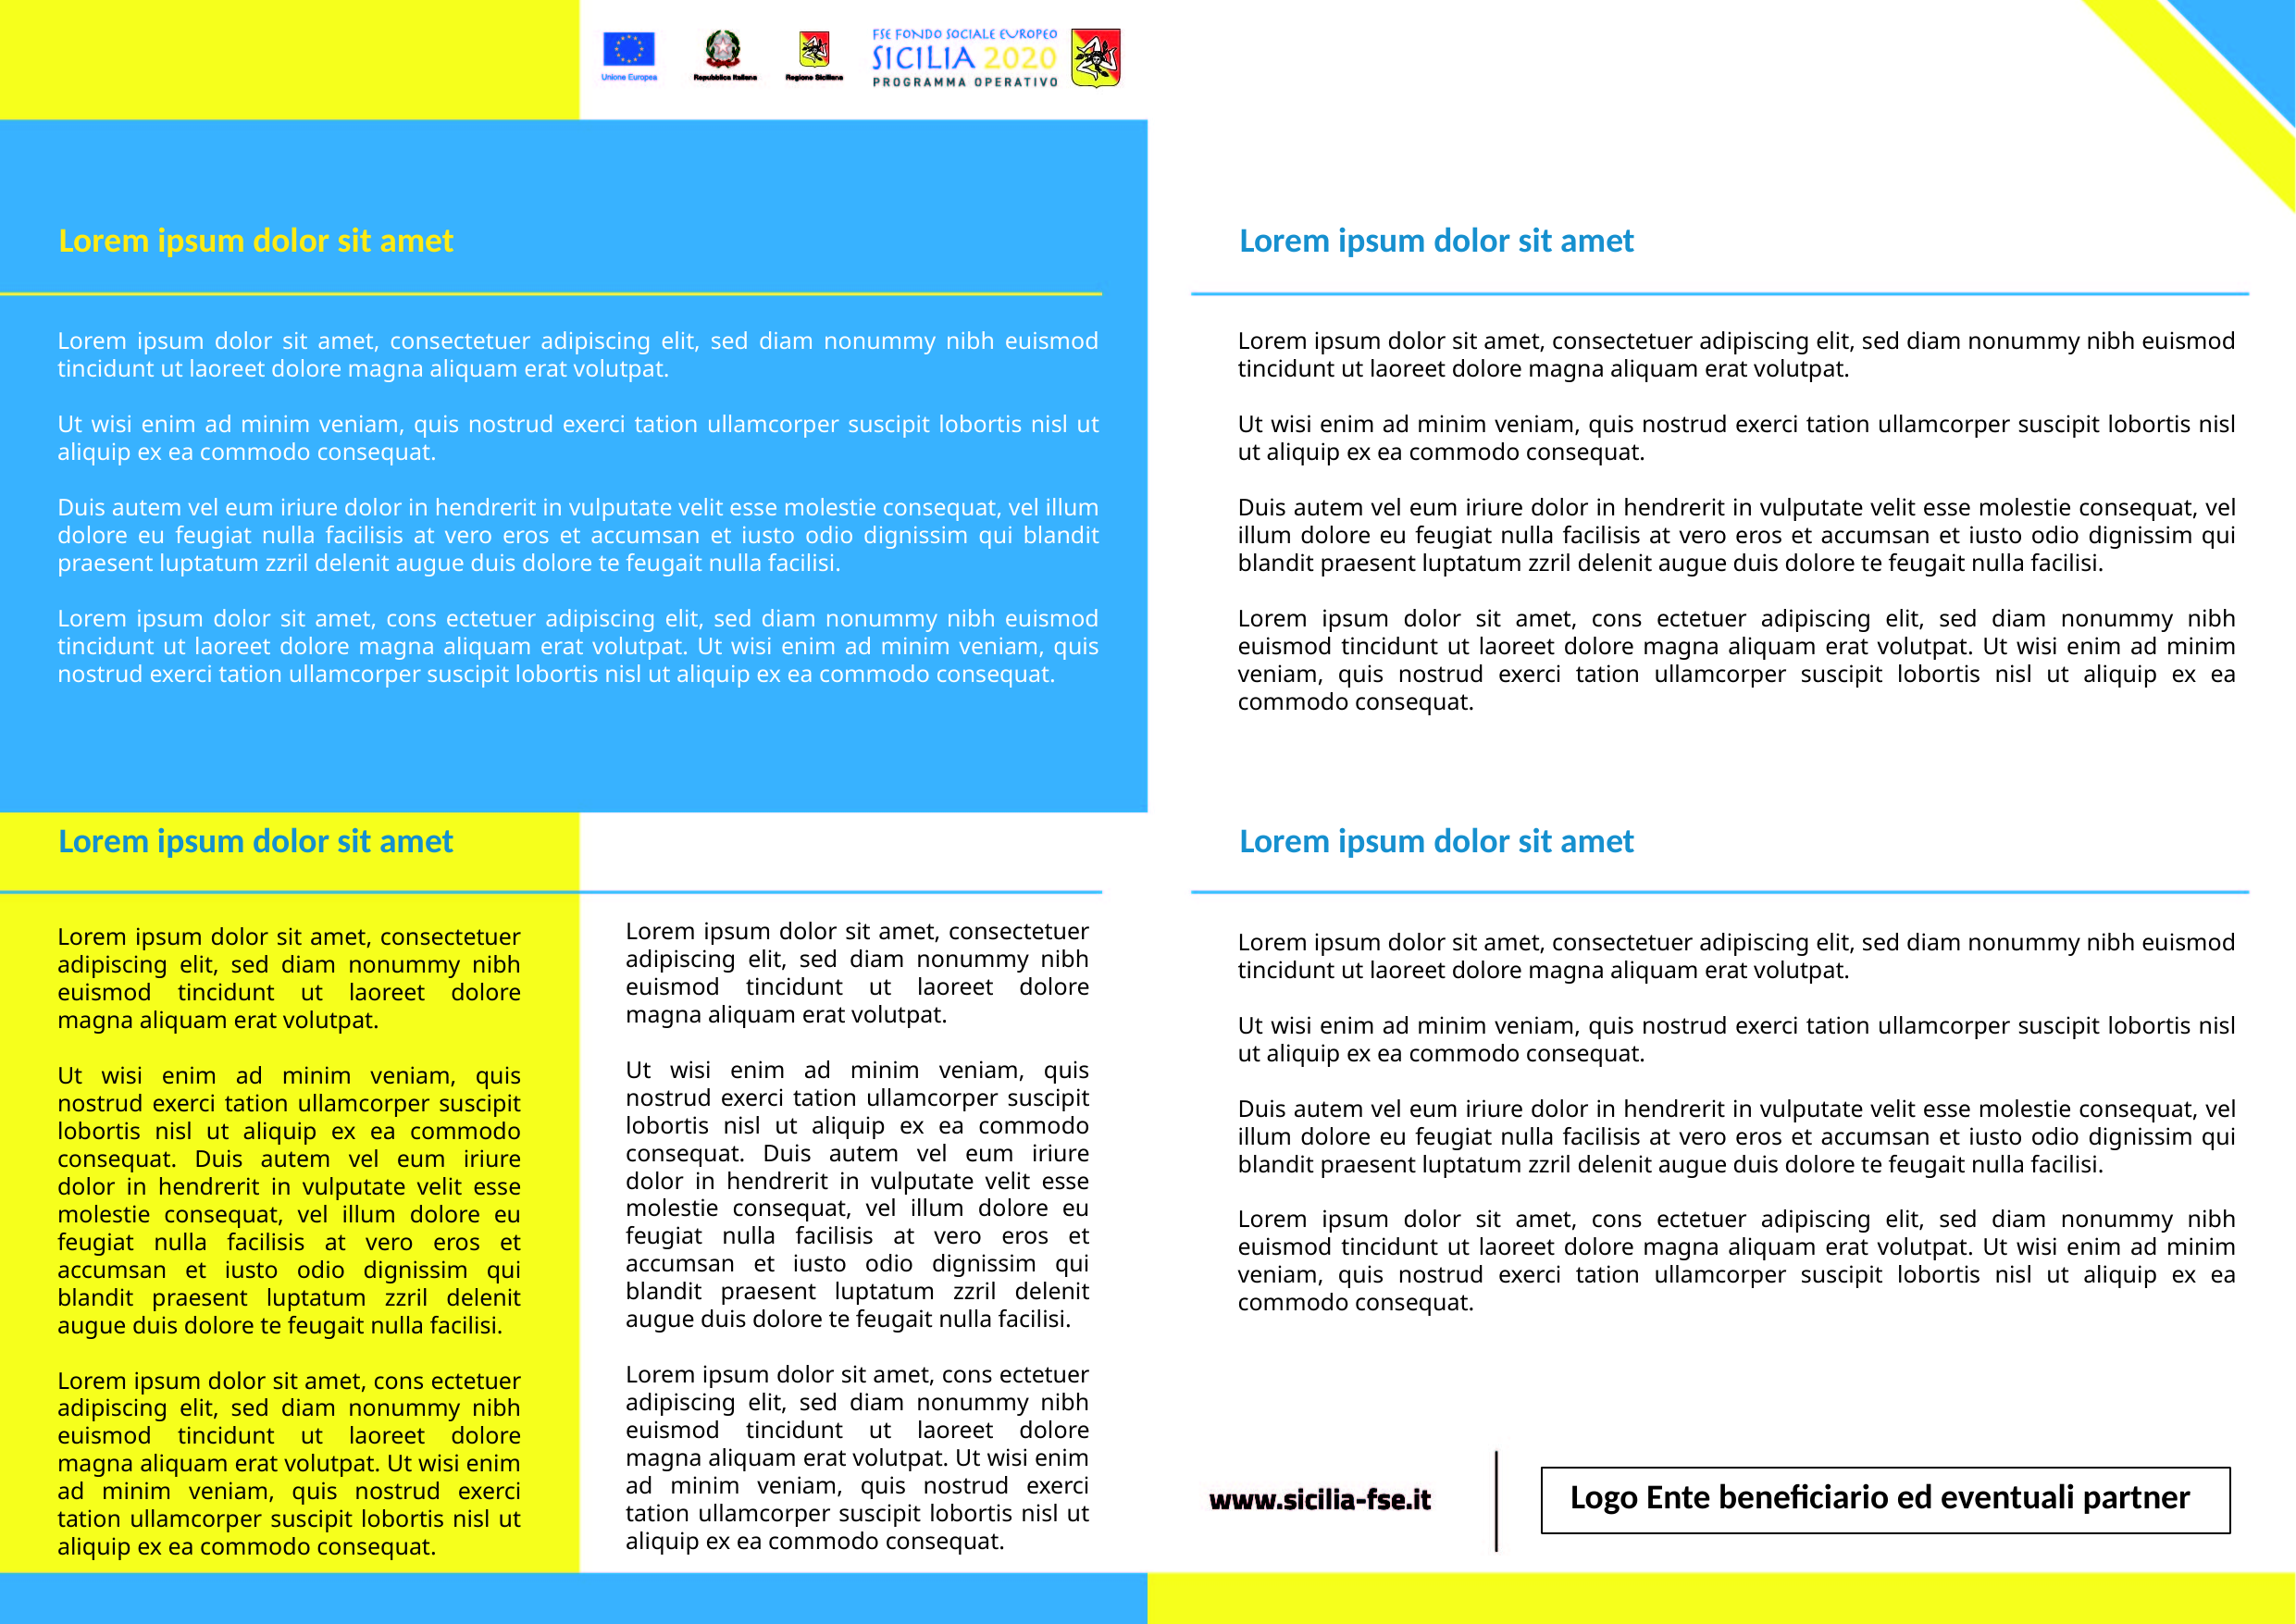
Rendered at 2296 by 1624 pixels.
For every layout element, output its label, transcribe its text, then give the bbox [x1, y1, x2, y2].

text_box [1541, 1467, 2230, 1533]
text_box Lorem ipsum dolor sit amet [1226, 812, 1650, 867]
text_box Lorem ipsum dolor sit amet [1226, 210, 1650, 267]
picture [0, 0, 2296, 1624]
text_box Lorem ipsum dolor sit amet [44, 812, 468, 867]
text_box Lorem ipsum dolor sit amet [45, 210, 469, 267]
text_box Lorem ipsum dolor sit amet, consectetuer adipiscing elit, sed diam nonummy nibh euismod tincidunt ut laoreet dolore magna aliquam erat volutpat. Ut wisi enim ad minim veniam, quis nostrud exerci tation ullamcorper suscipit lobortis nisl ut aliquip ex ea commodo consequat. Duis autem vel eum iriure dolor in hendrerit in vulputate velit esse molestie consequat, vel illum dolore eu feugiat nulla facilisis at vero eros et accumsan et iusto odio dignissim qui blandit praesent luptatum zzril delenit augue duis dolore te feugait nulla facilisi. Lorem ipsum dolor sit amet, cons ectetuer adipiscing elit, sed diam nonummy nibh euismod tincidunt ut laoreet dolore magna aliquam erat volutpat. Ut wisi enim ad minim veniam, quis nostrud exerci tation ullamcorper suscipit lobortis nisl ut aliquip ex ea commodo consequat. [1224, 921, 2253, 1351]
text_box Lorem ipsum dolor sit amet, consectetuer adipiscing elit, sed diam nonummy nibh euismod tincidunt ut laoreet dolore magna aliquam erat volutpat. Ut wisi enim ad minim veniam, quis nostrud exerci tation ullamcorper suscipit lobortis nisl ut aliquip ex ea commodo consequat. Duis autem vel eum iriure dolor in hendrerit in vulputate velit esse molestie consequat, vel illum dolore eu feugiat nulla facilisis at vero eros et accumsan et iusto odio dignissim qui blandit praesent luptatum zzril delenit augue duis dolore te feugait nulla facilisi. Lorem ipsum dolor sit amet, cons ectetuer adipiscing elit, sed diam nonummy nibh euismod tincidunt ut laoreet dolore magna aliquam erat volutpat. Ut wisi enim ad minim veniam, quis nostrud exerci tation ullamcorper suscipit lobortis nisl ut aliquip ex ea commodo consequat. [612, 910, 1105, 1589]
text_box Lorem ipsum dolor sit amet, consectetuer adipiscing elit, sed diam nonummy nibh euismod tincidunt ut laoreet dolore magna aliquam erat volutpat. Ut wisi enim ad minim veniam, quis nostrud exerci tation ullamcorper suscipit lobortis nisl ut aliquip ex ea commodo consequat. Duis autem vel eum iriure dolor in hendrerit in vulputate velit esse molestie consequat, vel illum dolore eu feugiat nulla facilisis at vero eros et accumsan et iusto odio dignissim qui blandit praesent luptatum zzril delenit augue duis dolore te feugait nulla facilisi. Lorem ipsum dolor sit amet, cons ectetuer adipiscing elit, sed diam nonummy nibh euismod tincidunt ut laoreet dolore magna aliquam erat volutpat. Ut wisi enim ad minim veniam, quis nostrud exerci tation ullamcorper suscipit lobortis nisl ut aliquip ex ea commodo consequat. [1224, 319, 2253, 750]
text_box Lorem ipsum dolor sit amet, consectetuer adipiscing elit, sed diam nonummy nibh euismod tincidunt ut laoreet dolore magna aliquam erat volutpat. Ut wisi enim ad minim veniam, quis nostrud exerci tation ullamcorper suscipit lobortis nisl ut aliquip ex ea commodo consequat. Duis autem vel eum iriure dolor in hendrerit in vulputate velit esse molestie consequat, vel illum dolore eu feugiat nulla facilisis at vero eros et accumsan et iusto odio dignissim qui blandit praesent luptatum zzril delenit augue duis dolore te feugait nulla facilisi. Lorem ipsum dolor sit amet, cons ectetuer adipiscing elit, sed diam nonummy nibh euismod tincidunt ut laoreet dolore magna aliquam erat volutpat. Ut wisi enim ad minim veniam, quis nostrud exerci tation ullamcorper suscipit lobortis nisl ut aliquip ex ea commodo consequat. [43, 319, 1115, 722]
text_box Lorem ipsum dolor sit amet, consectetuer adipiscing elit, sed diam nonummy nibh euismod tincidunt ut laoreet dolore magna aliquam erat volutpat. Ut wisi enim ad minim veniam, quis nostrud exerci tation ullamcorper suscipit lobortis nisl ut aliquip ex ea commodo consequat. Duis autem vel eum iriure dolor in hendrerit in vulputate velit esse molestie consequat, vel illum dolore eu feugiat nulla facilisis at vero eros et accumsan et iusto odio dignissim qui blandit praesent luptatum zzril delenit augue duis dolore te feugait nulla facilisi. Lorem ipsum dolor sit amet, cons ectetuer adipiscing elit, sed diam nonummy nibh euismod tincidunt ut laoreet dolore magna aliquam erat volutpat. Ut wisi enim ad minim veniam, quis nostrud exerci tation ullamcorper suscipit lobortis nisl ut aliquip ex ea commodo consequat. [43, 915, 536, 1594]
